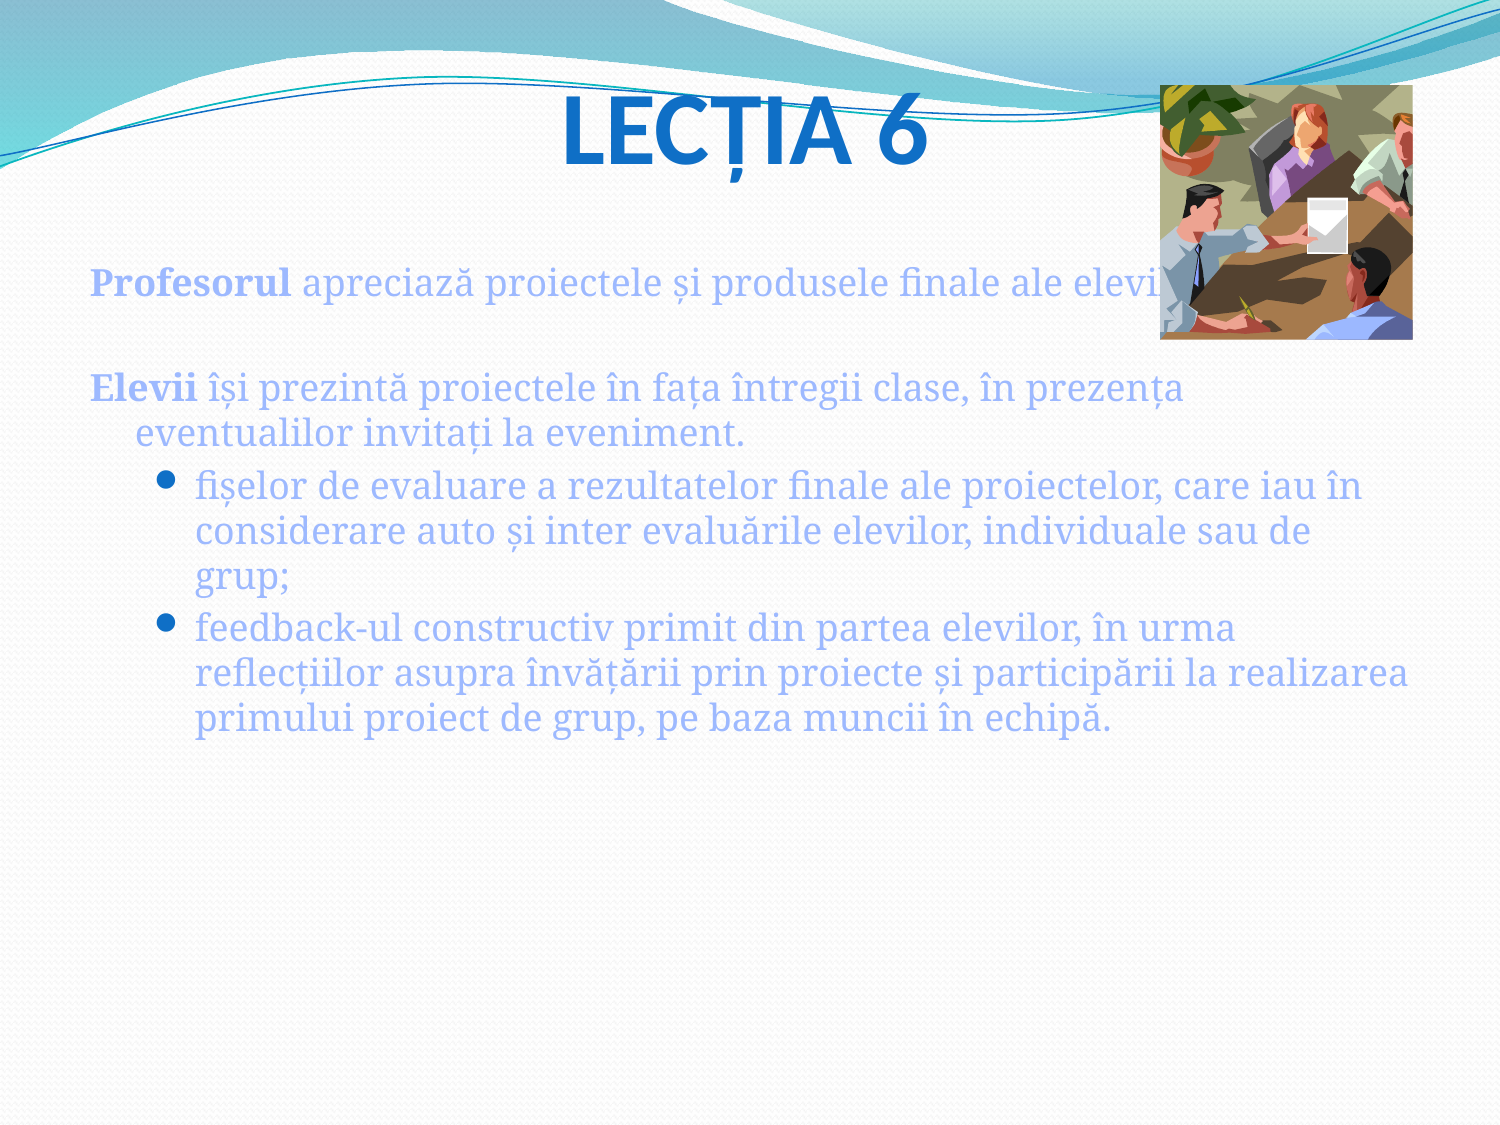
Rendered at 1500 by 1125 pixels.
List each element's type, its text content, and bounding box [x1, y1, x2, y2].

list Profesorul apreciază proiectele şi produsele finale ale elevilor. Elevii își prezintă proiectele în faţa întregii clase, în prezenţa eventualilor invitaţi la eveniment. fişelor de evaluare a rezultatelor finale ale proiectelor, care iau în considerare auto şi inter evaluările elevilor, individuale sau de grup; feedback-ul constructiv primit din partea elevilor, în urma reflecţiilor asupra învăţării prin proiecte şi participării la realizarea primului proiect de grup, pe baza muncii în echipă. [75, 199, 1425, 1038]
picture [1159, 81, 1417, 343]
title Lecția 6 [70, 46, 1421, 186]
